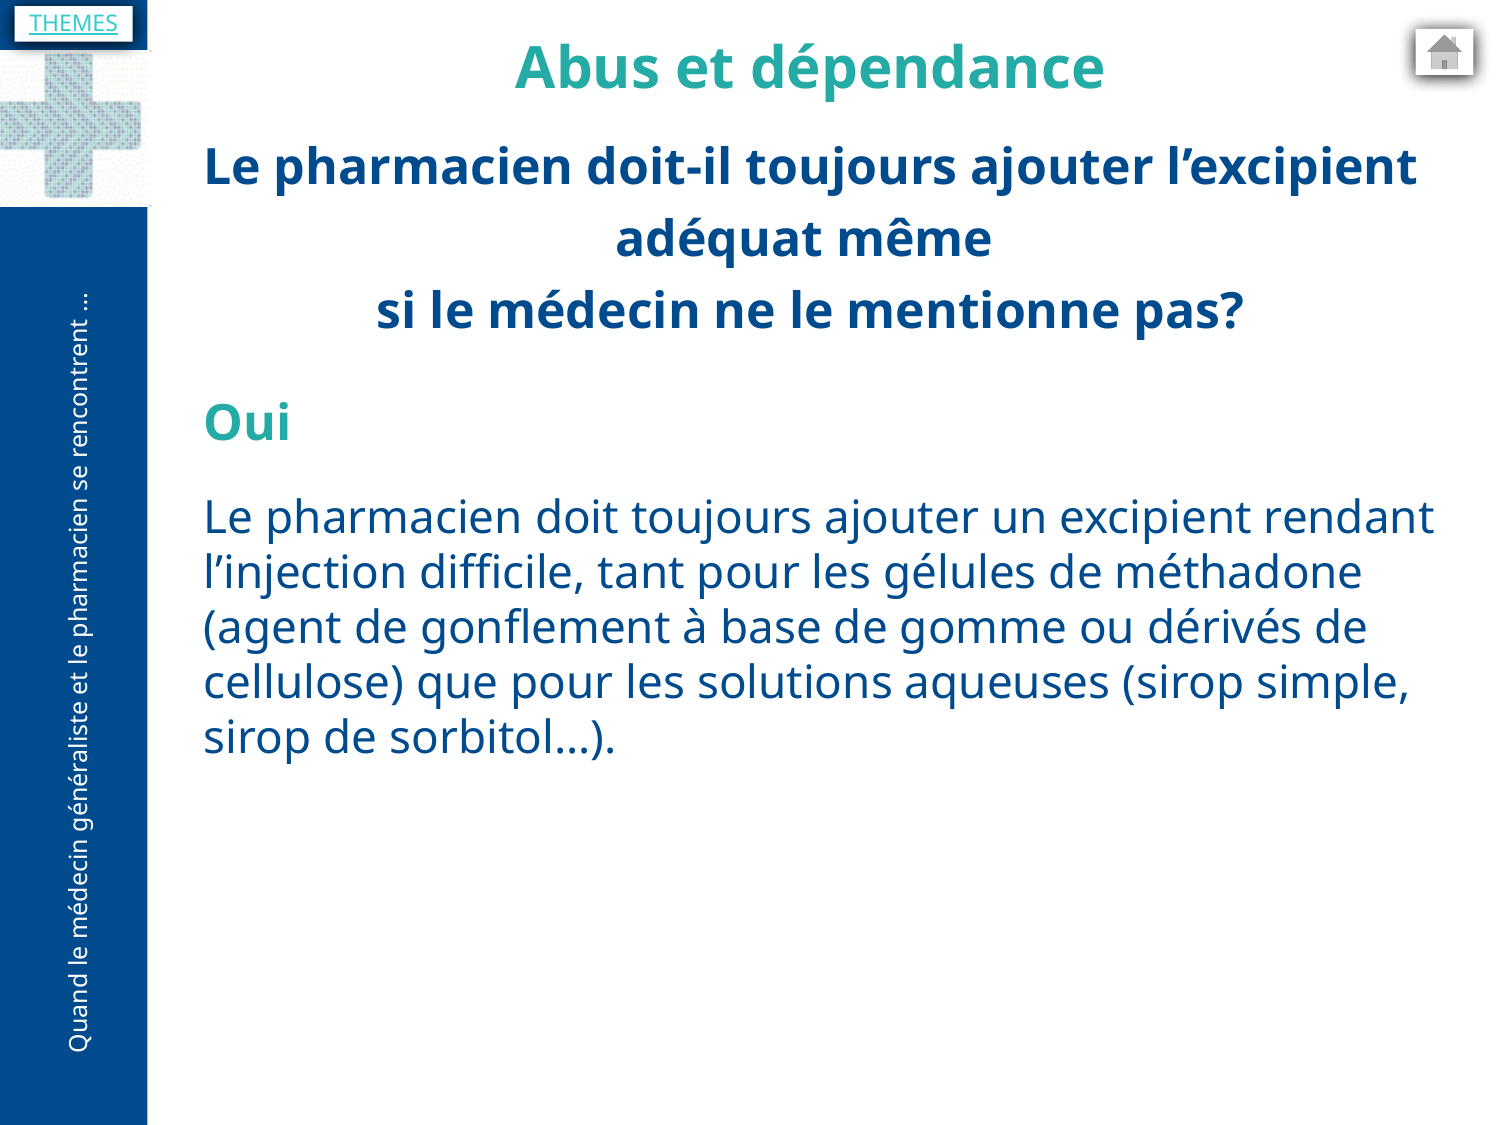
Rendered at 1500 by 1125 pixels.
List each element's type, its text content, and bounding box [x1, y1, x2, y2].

list Abus et dépendance [159, 30, 1463, 114]
text_box [1415, 28, 1474, 76]
picture [0, 50, 152, 207]
text_box Le pharmacien doit-il toujours ajouter l’excipient adéquat même si le médecin ne le mentionne pas? [159, 114, 1463, 346]
text_box THEMES [14, 5, 134, 42]
list Oui Le pharmacien doit toujours ajouter un excipient rendant l’injection difficile, tant pour les gélules de méthadone (agent de gonflement à base de gomme ou dérivés de cellulose) que pour les solutions aqueuses (sirop simple, sirop de sorbitol…). [189, 382, 1463, 1074]
